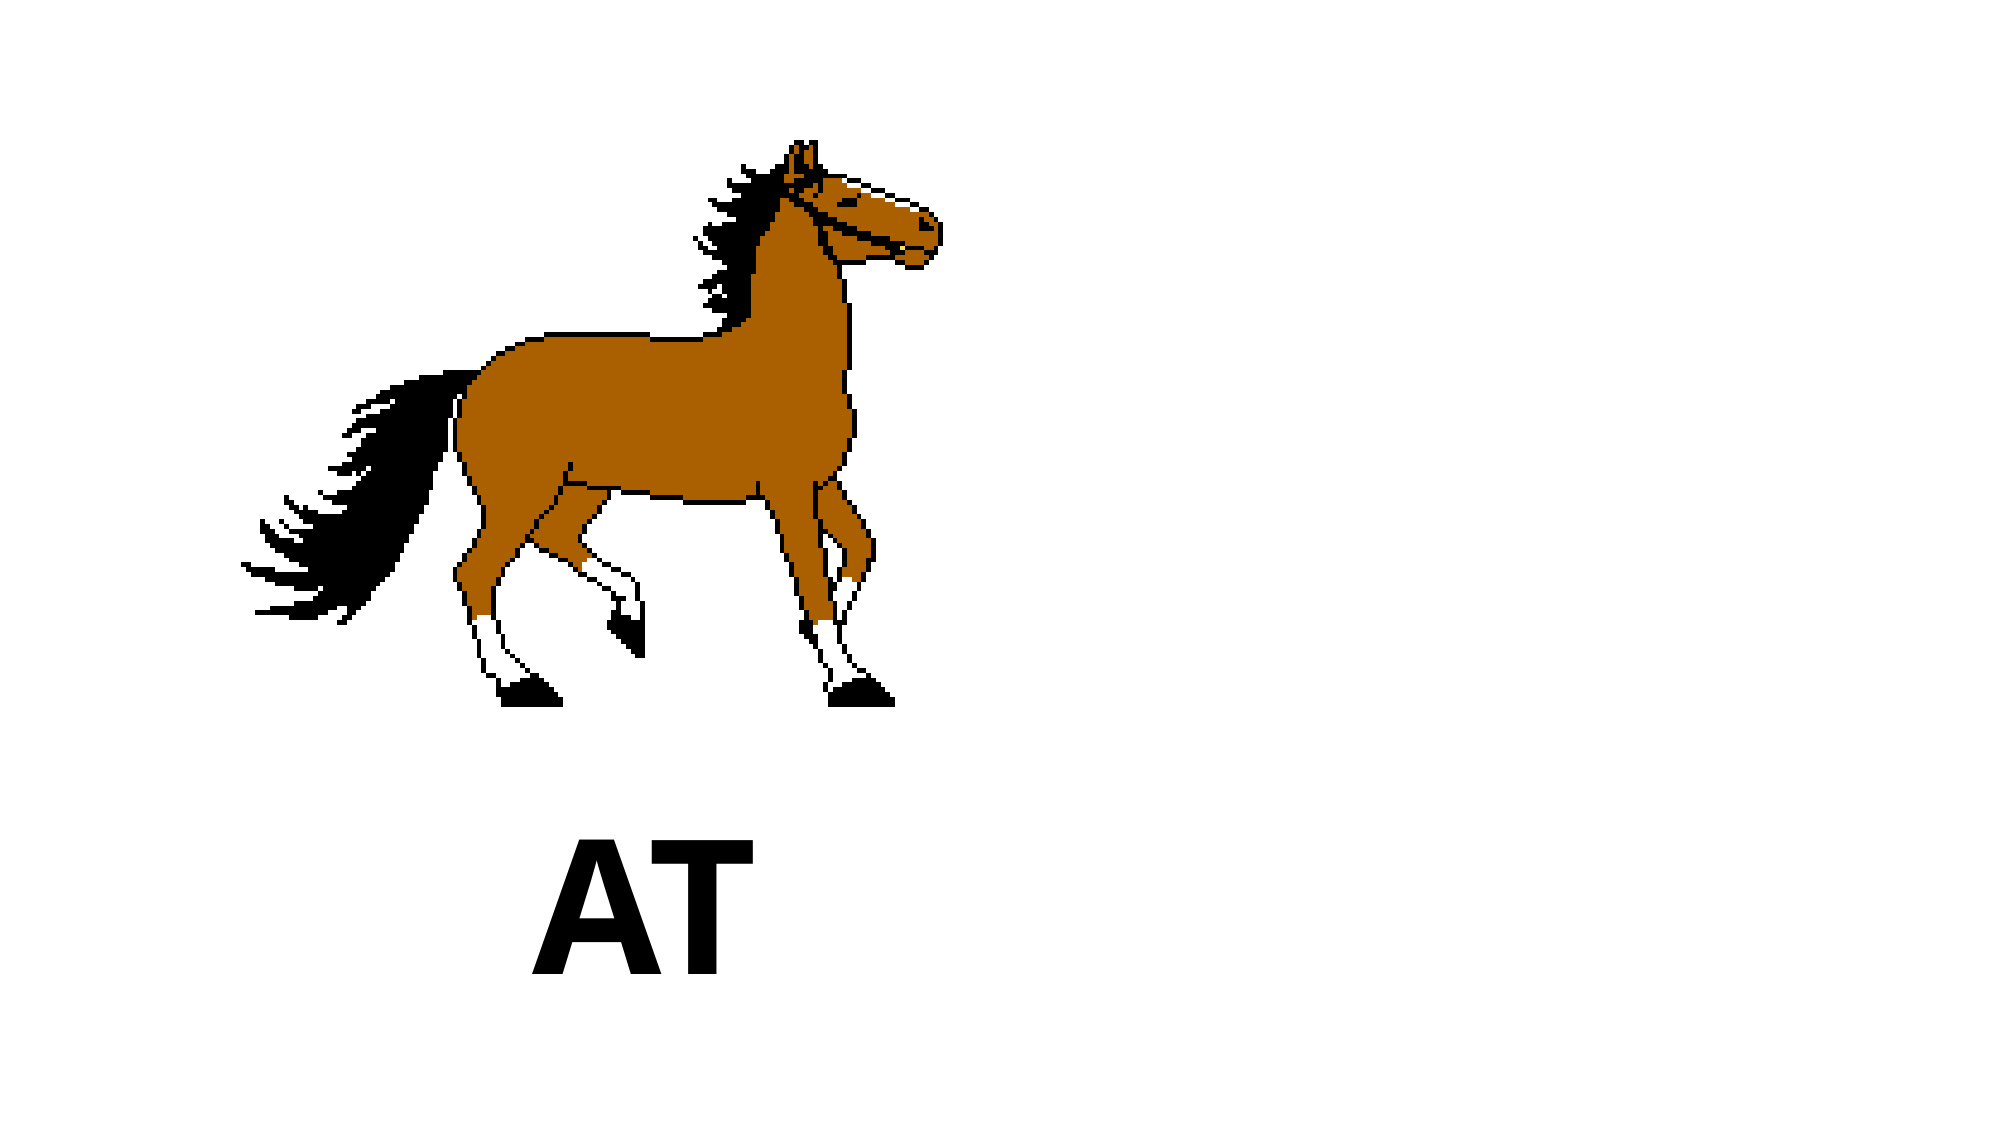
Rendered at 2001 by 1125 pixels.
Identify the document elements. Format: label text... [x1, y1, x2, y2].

title AT [517, 805, 903, 1023]
picture [227, 126, 987, 707]
